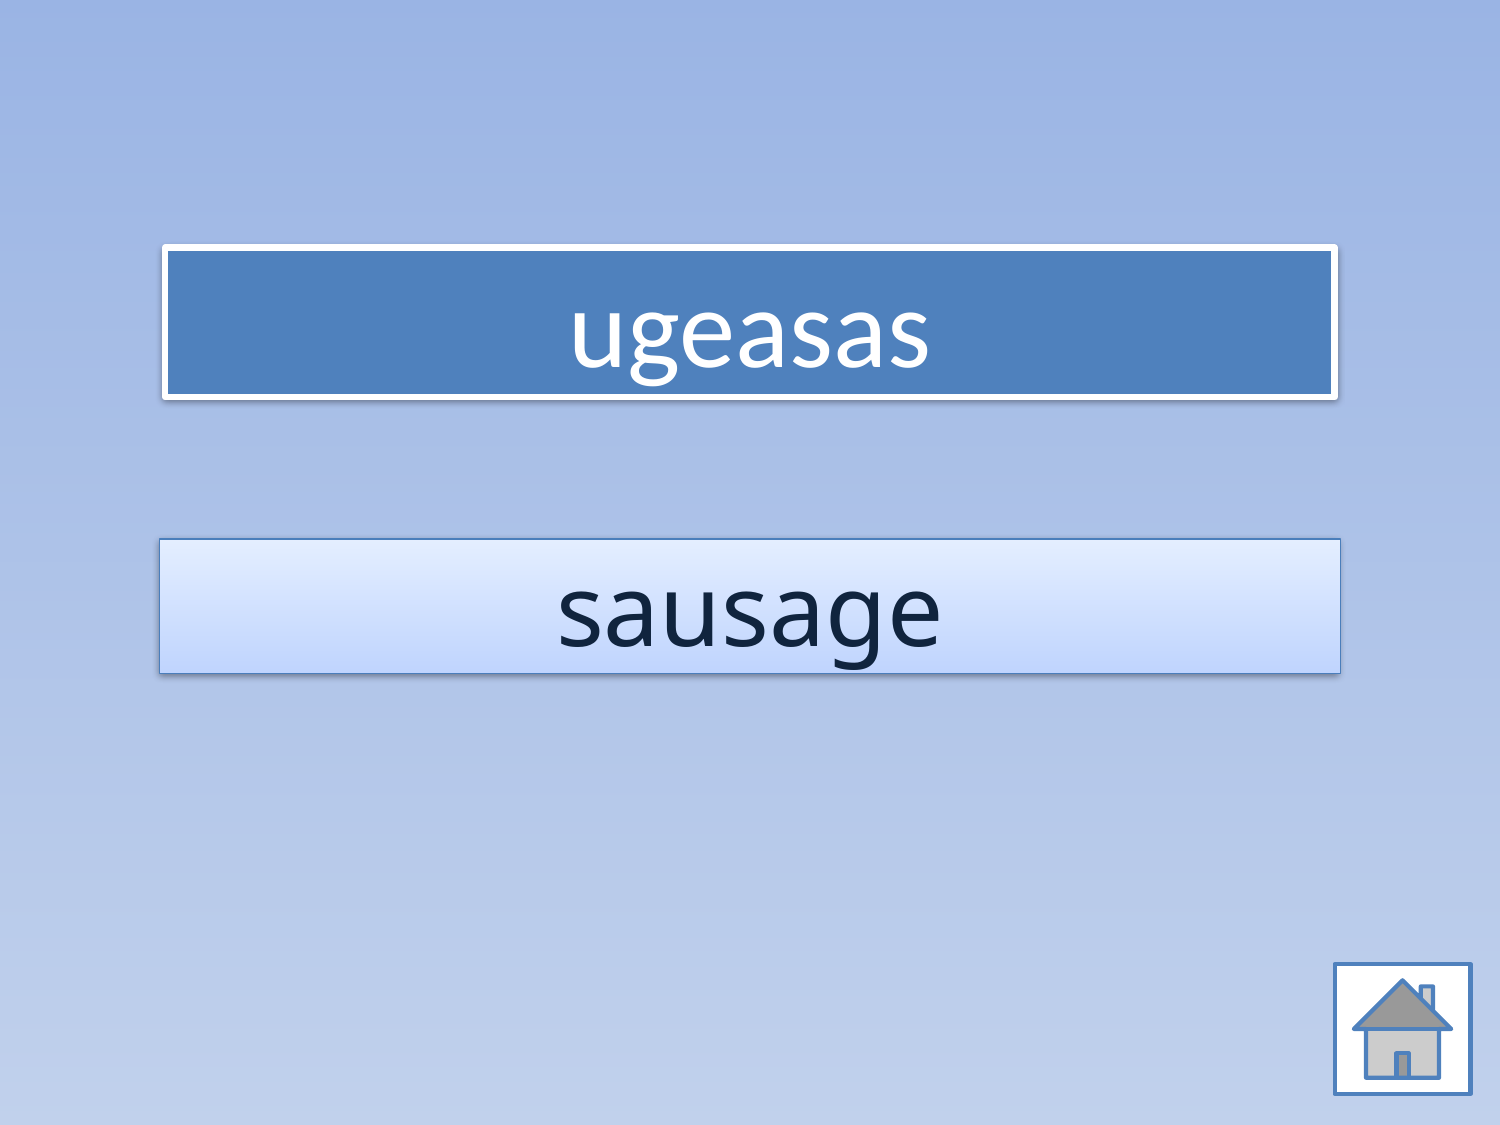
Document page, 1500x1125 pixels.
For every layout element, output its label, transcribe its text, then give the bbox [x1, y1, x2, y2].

text_box ugeasas [162, 244, 1338, 400]
text_box [1333, 962, 1473, 1096]
text_box sausage [159, 538, 1341, 674]
